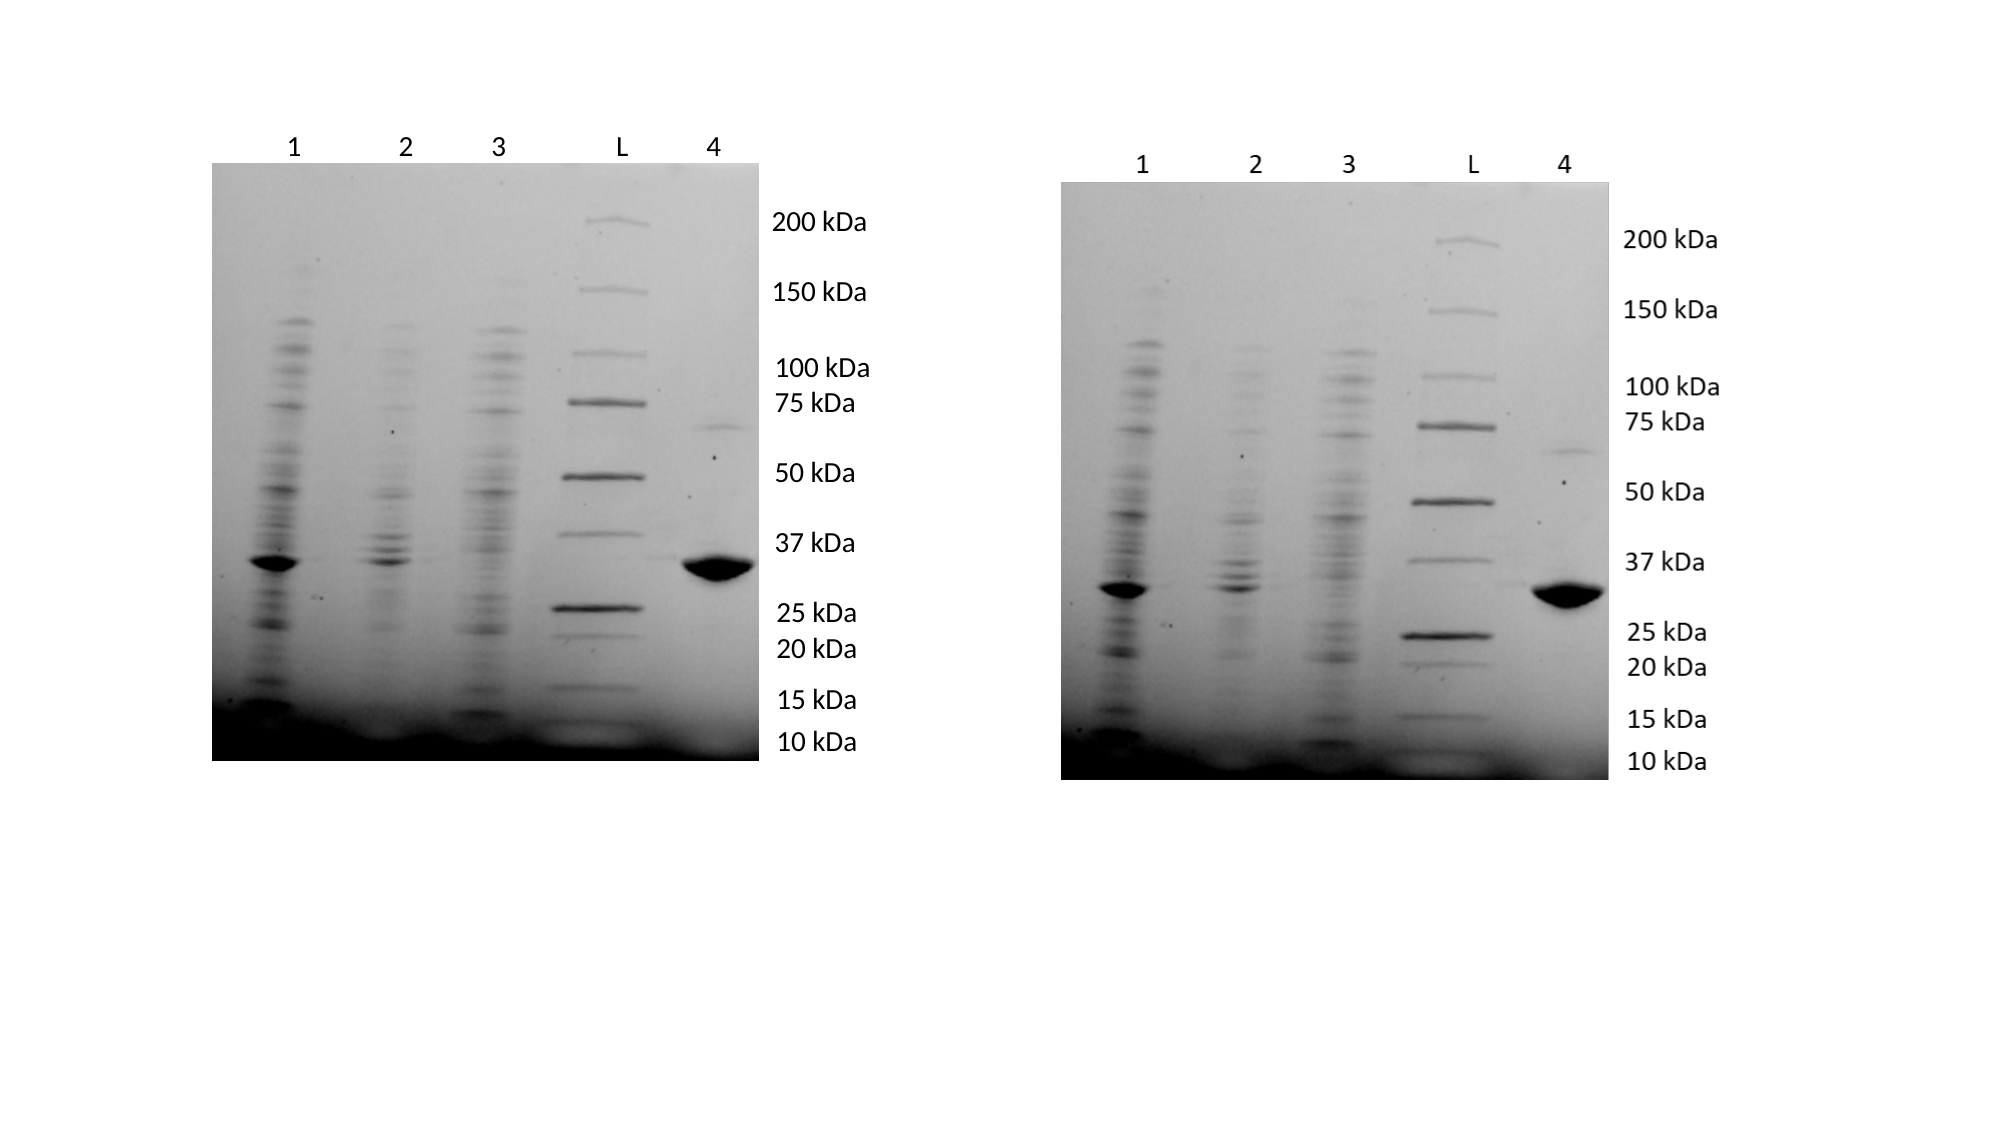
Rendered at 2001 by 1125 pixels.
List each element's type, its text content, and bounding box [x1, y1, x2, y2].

picture [212, 163, 759, 761]
text_box 1 2 3 L 4 [258, 119, 758, 163]
text_box 10 kDa [761, 714, 966, 765]
text_box 20 kDa [761, 636, 966, 672]
text_box 100 kDa 75 kDa 50 kDa 37 kDa [759, 271, 964, 636]
picture [1061, 137, 1816, 796]
text_box 15 kDa [761, 673, 966, 714]
text_box 200 kDa 150 kDa [759, 194, 922, 315]
